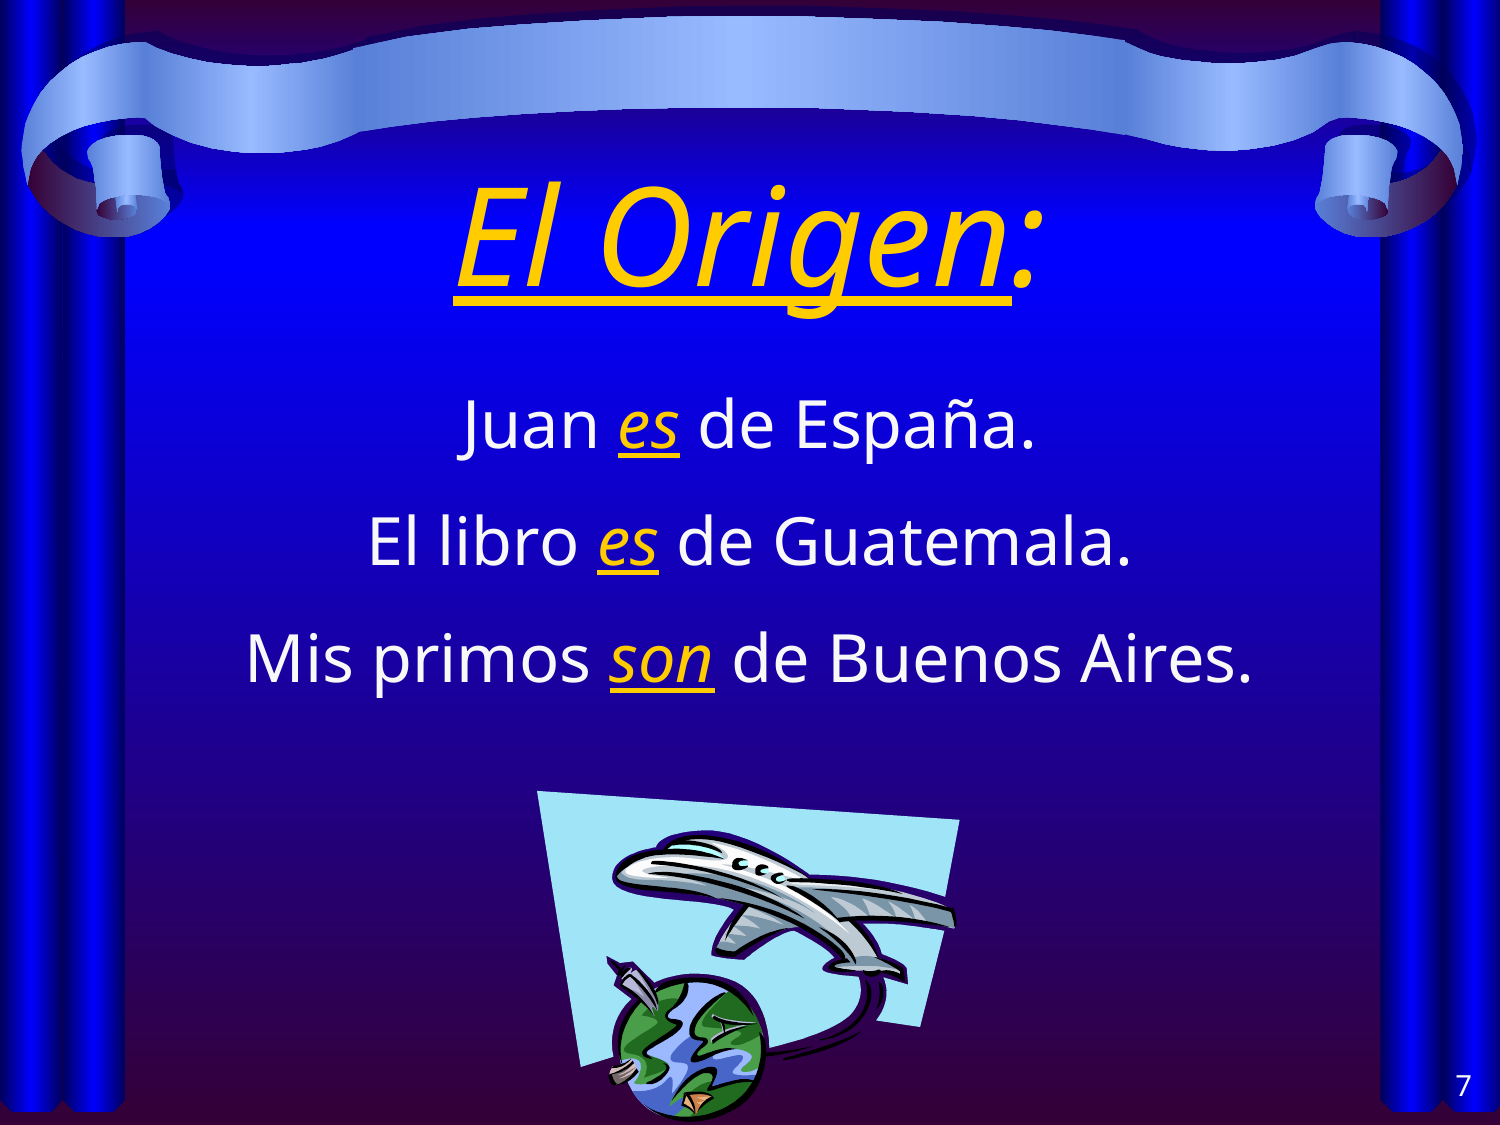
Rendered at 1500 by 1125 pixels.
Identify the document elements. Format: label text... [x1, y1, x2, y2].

slide_number 7 [1187, 1050, 1500, 1125]
picture [536, 787, 963, 1125]
title El Origen: [112, 112, 1388, 300]
list Juan es de España. El libro es de Guatemala. Mis primos son de Buenos Aires. [112, 350, 1388, 738]
